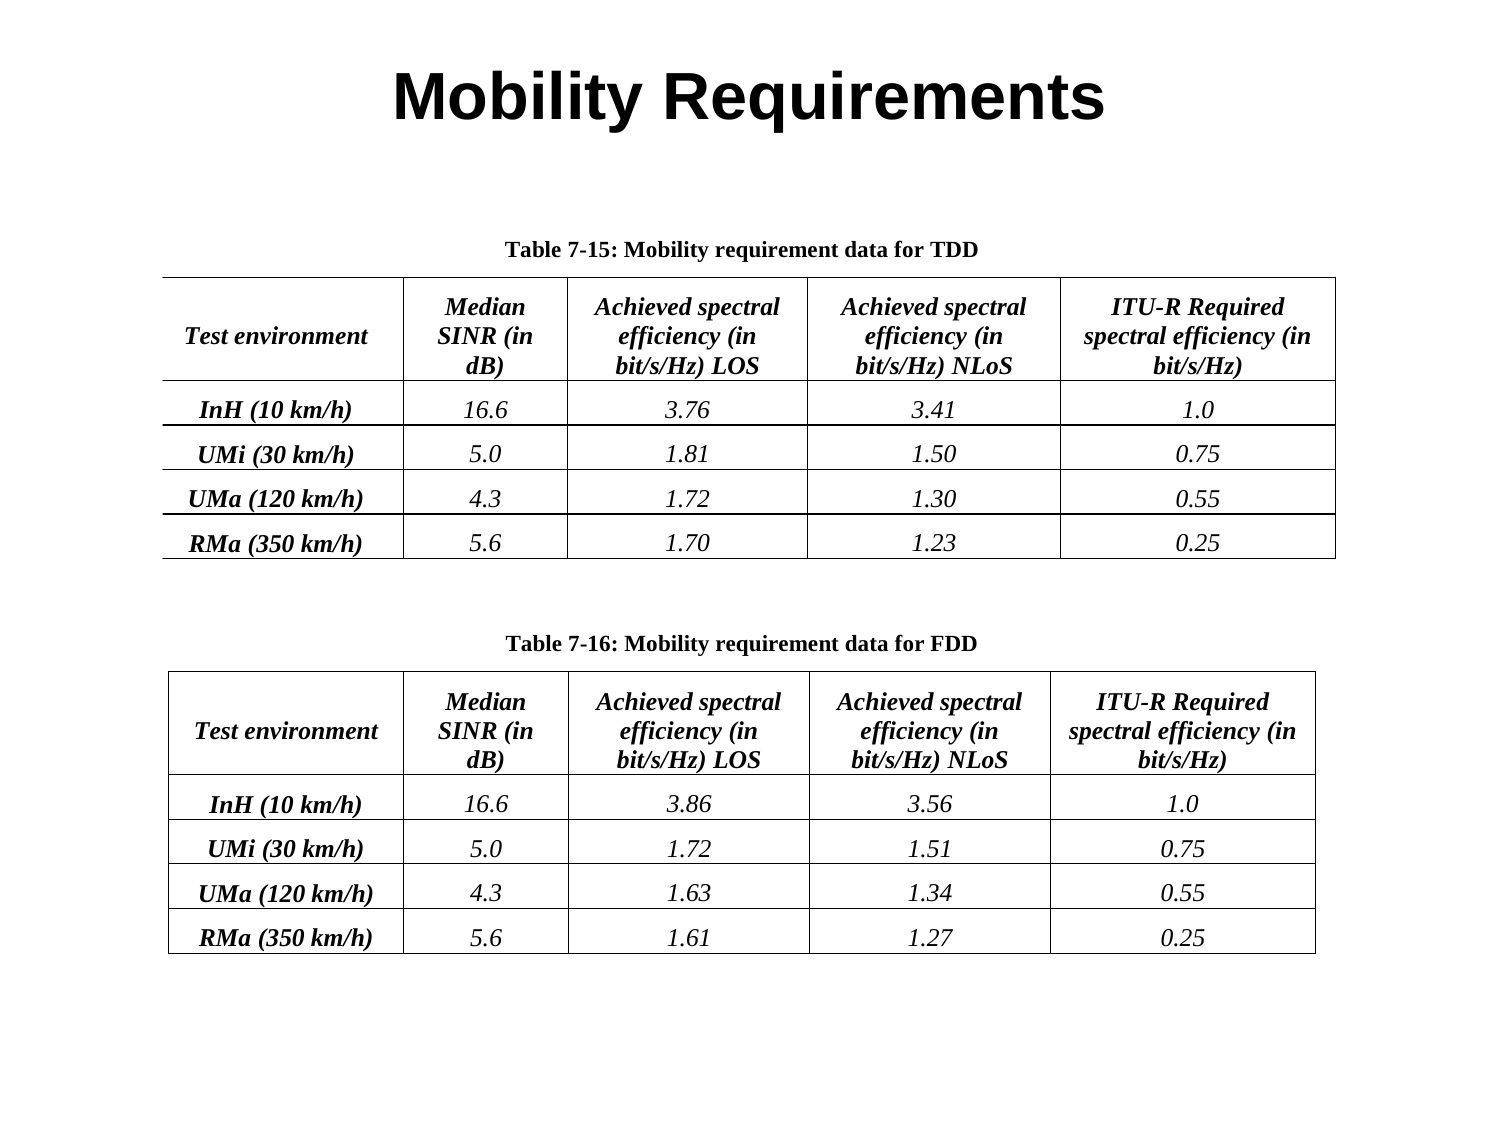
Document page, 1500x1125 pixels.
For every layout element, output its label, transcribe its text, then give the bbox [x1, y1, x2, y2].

picture [162, 207, 1349, 1001]
title Mobility Requirements [75, 45, 1425, 233]
